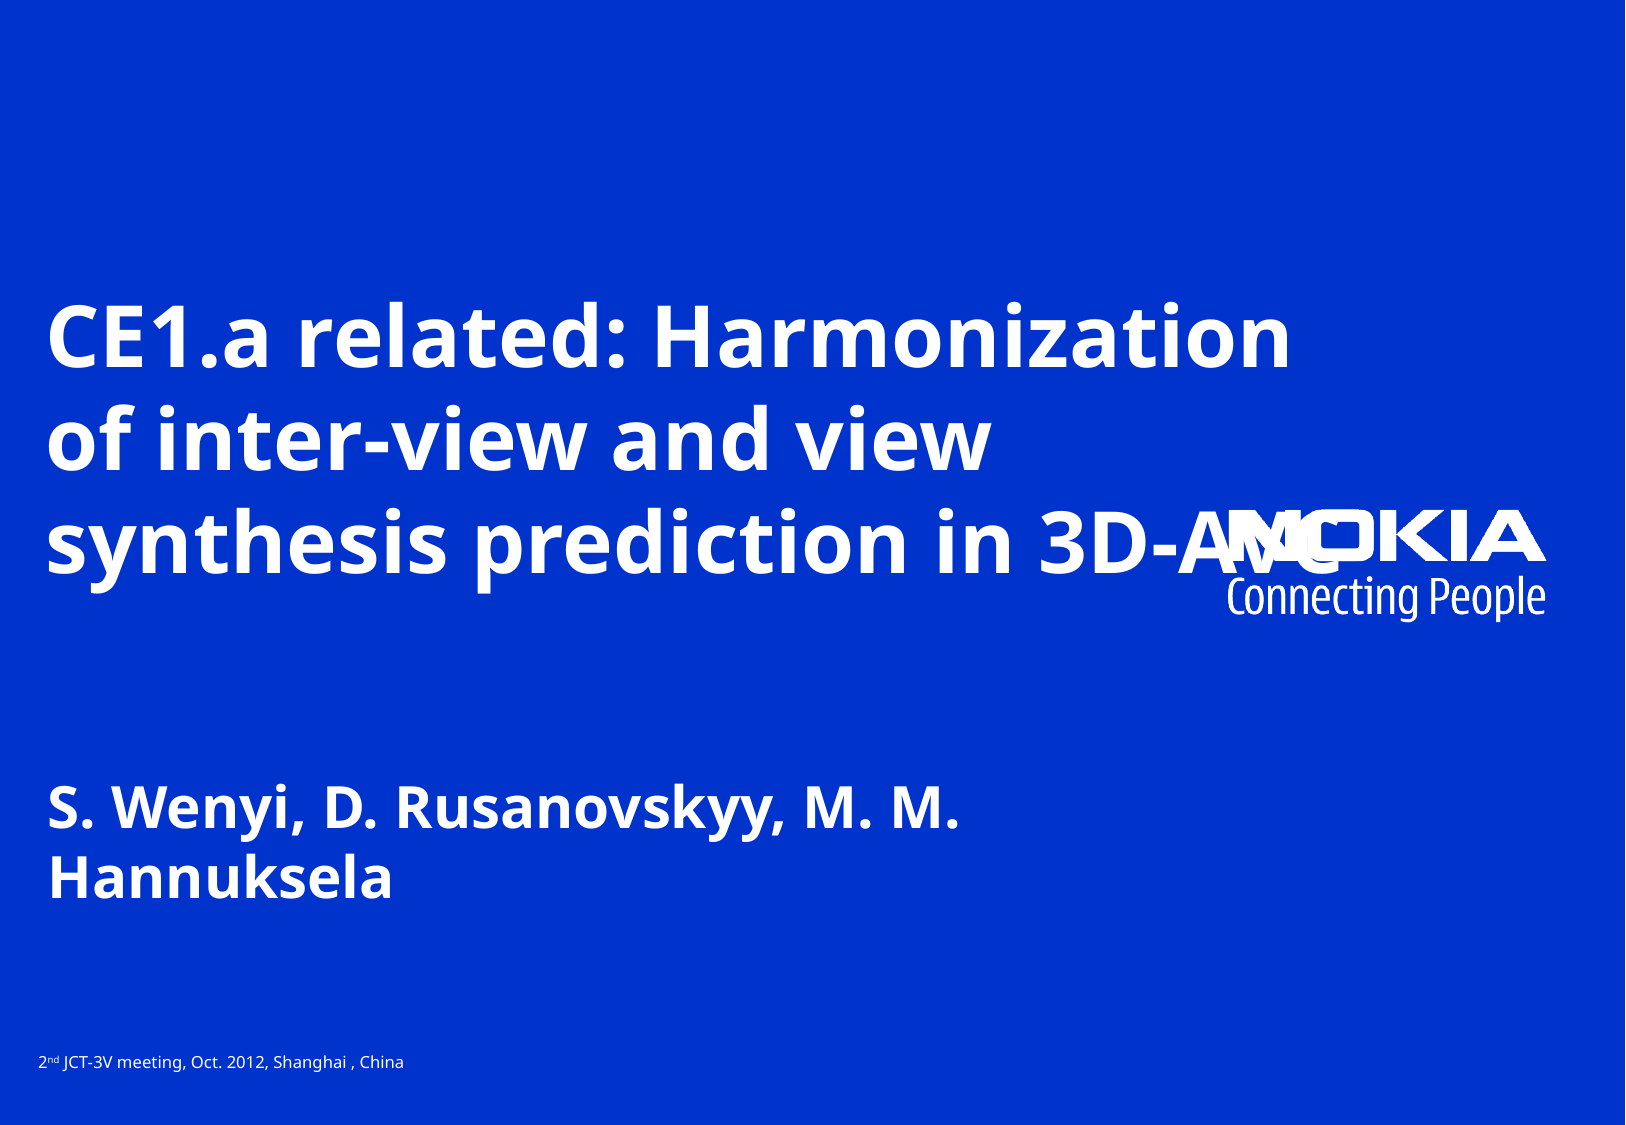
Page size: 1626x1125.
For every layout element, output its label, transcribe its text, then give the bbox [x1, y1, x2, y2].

subtitle S. Wenyi, D. Rusanovskyy, M. M. Hannuksela [32, 763, 1309, 945]
title CE1.a related: Harmonization of inter-view and view synthesis prediction in 3D-AVC [30, 258, 1380, 614]
picture [1152, 433, 1622, 697]
